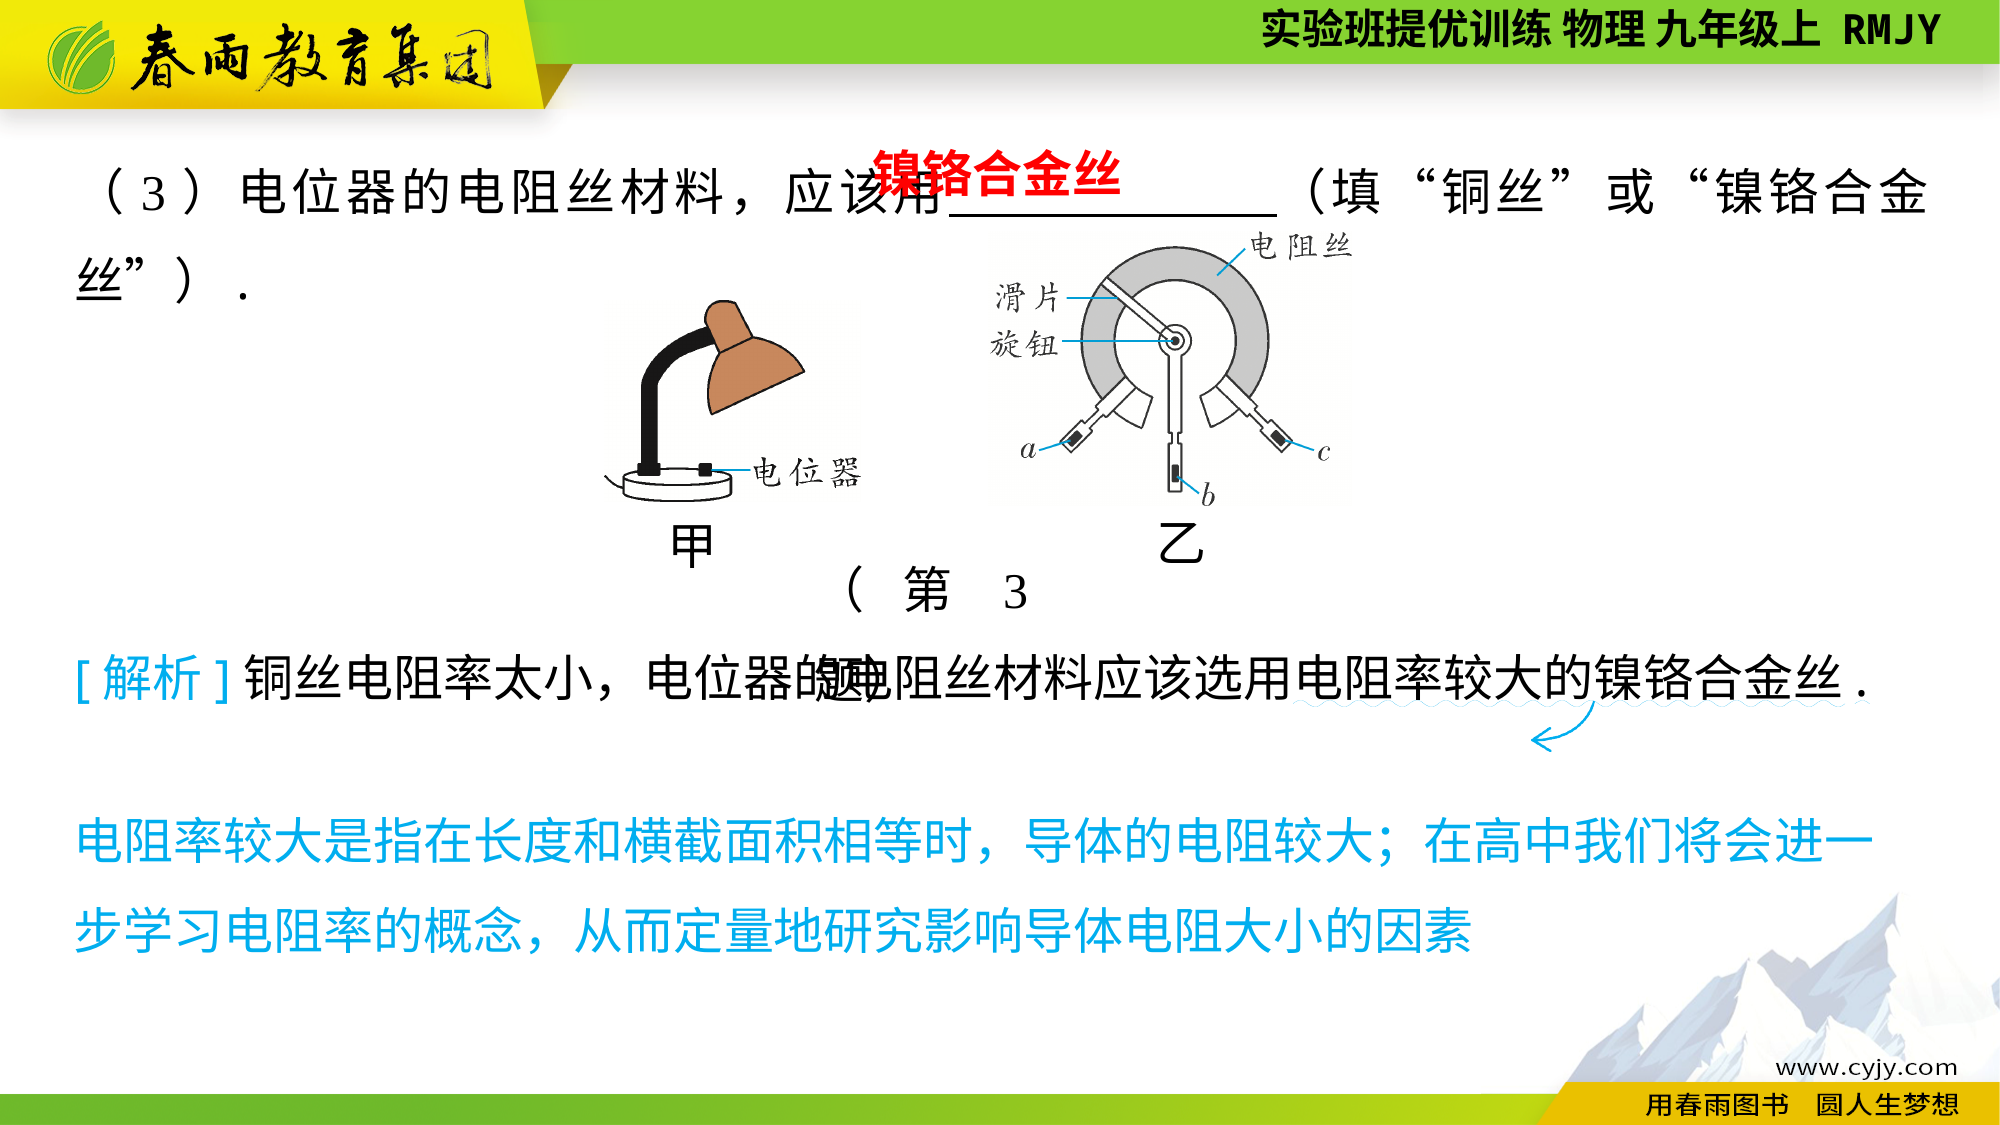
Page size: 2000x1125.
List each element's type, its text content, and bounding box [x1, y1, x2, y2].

text_box 镍铬合金丝 [858, 135, 1138, 211]
text_box （第3题） [800, 520, 1055, 608]
text_box 电阻率较大是指在长度和横截面积相等时，导体的电阻较大；在高中我们将会进一步学习电阻率的概念，从而定量地研究影响导体电阻大小的因素 [59, 772, 1926, 967]
list （3）电位器的电阻丝材料，应该用 （填“铜丝”或“镍铬合金丝”）. [59, 122, 1944, 217]
text_box [解析]铜丝电阻率太小，电位器的电阻丝材料应该选用电阻率较大的镍铬合金丝. [59, 608, 1944, 804]
text_box 甲 [652, 511, 733, 582]
text_box 乙 [1142, 514, 1222, 579]
picture [0, 0, 2000, 1125]
